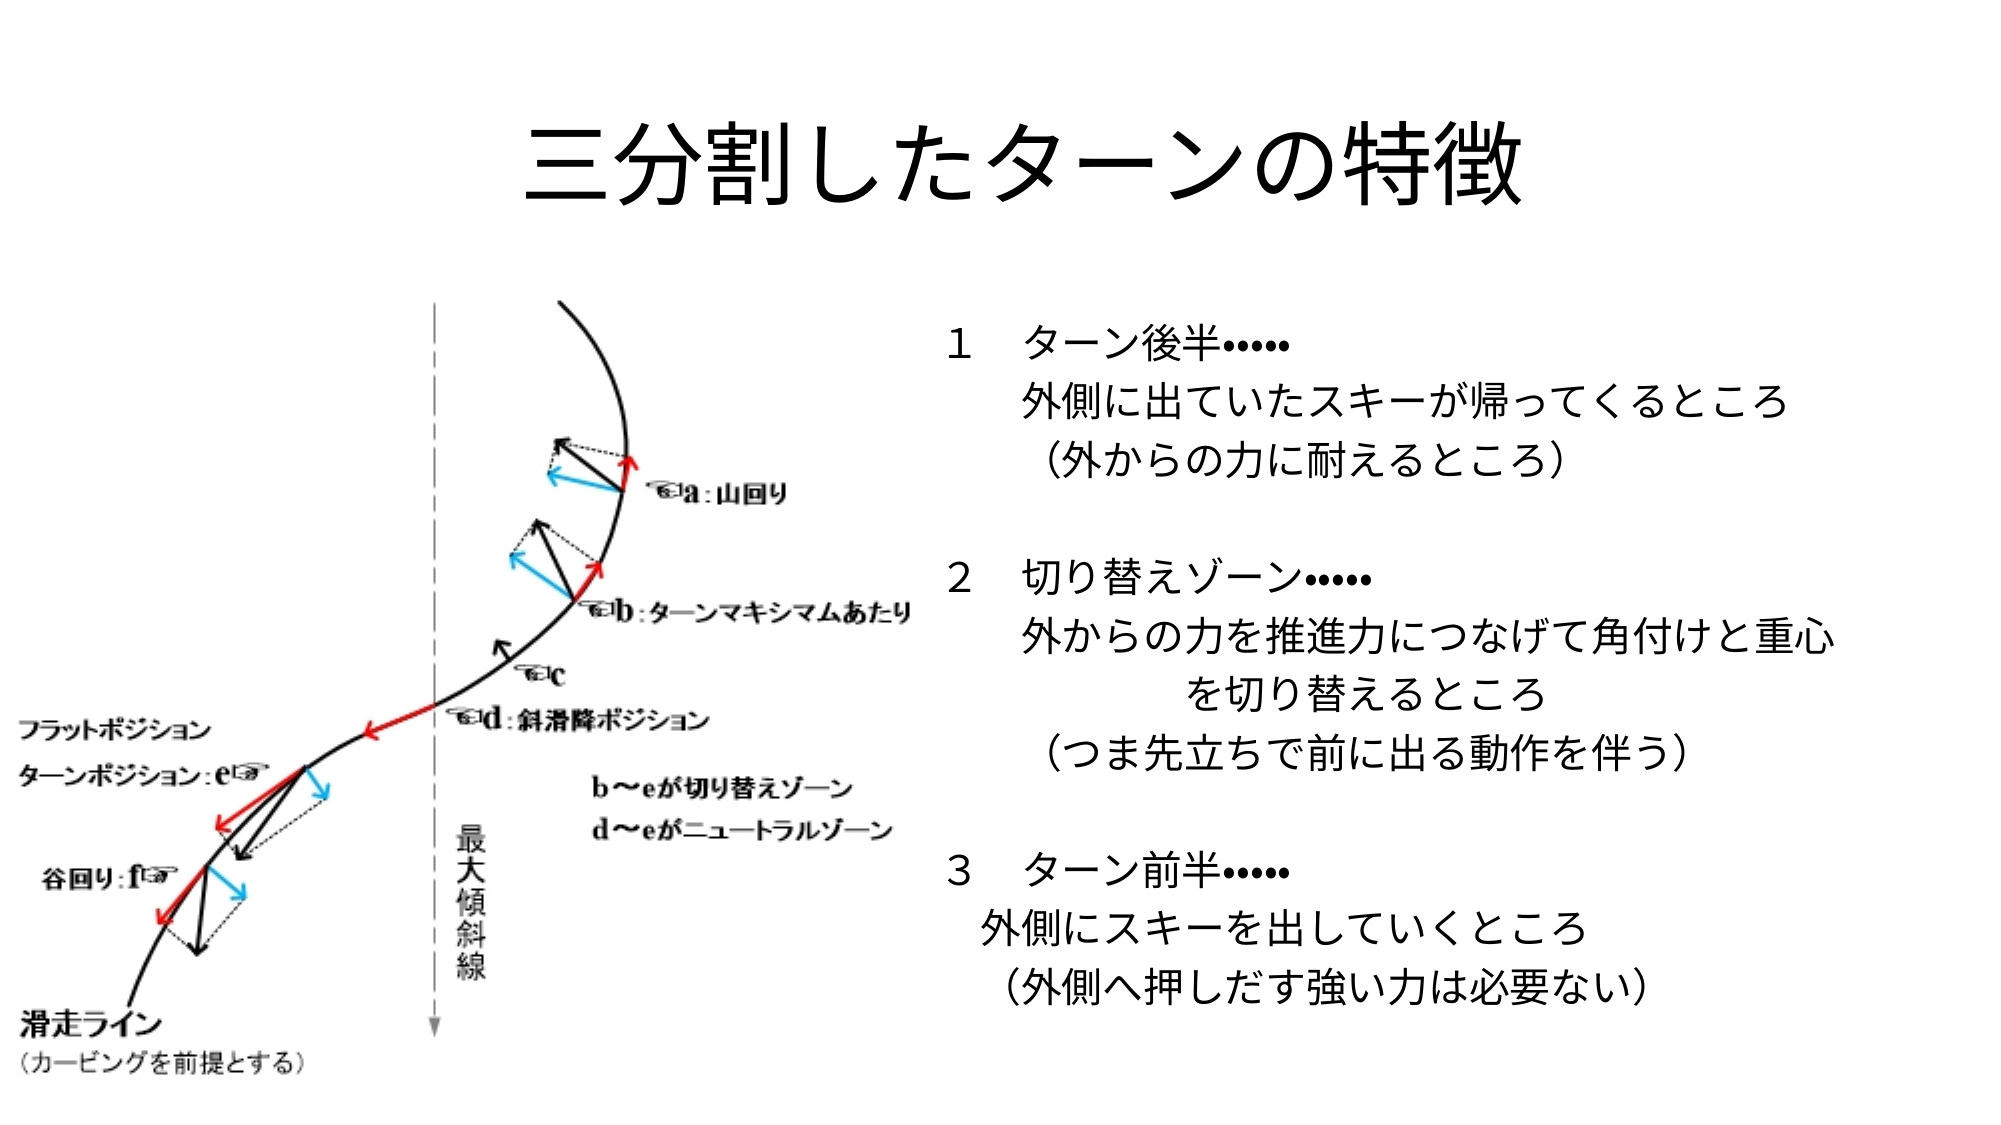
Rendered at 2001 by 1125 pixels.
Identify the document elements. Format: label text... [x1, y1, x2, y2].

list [18, 299, 912, 1081]
title 三分割したターンの特徴 [138, 60, 1864, 278]
list １ ターン後半・・・・・ 外側に出ていたスキーが帰ってくるところ （外からの力に耐えるところ） ２ 切り替えゾーン・・・・・ 外からの力を推進力につなげて角付けと重心 を切り替えるところ （つま先立ちで前に出る動作を伴う） ３ ターン前半・・・・・ 外側にスキーを出していくところ （外側へ押しだす強い力は必要ない） [924, 315, 1982, 1081]
